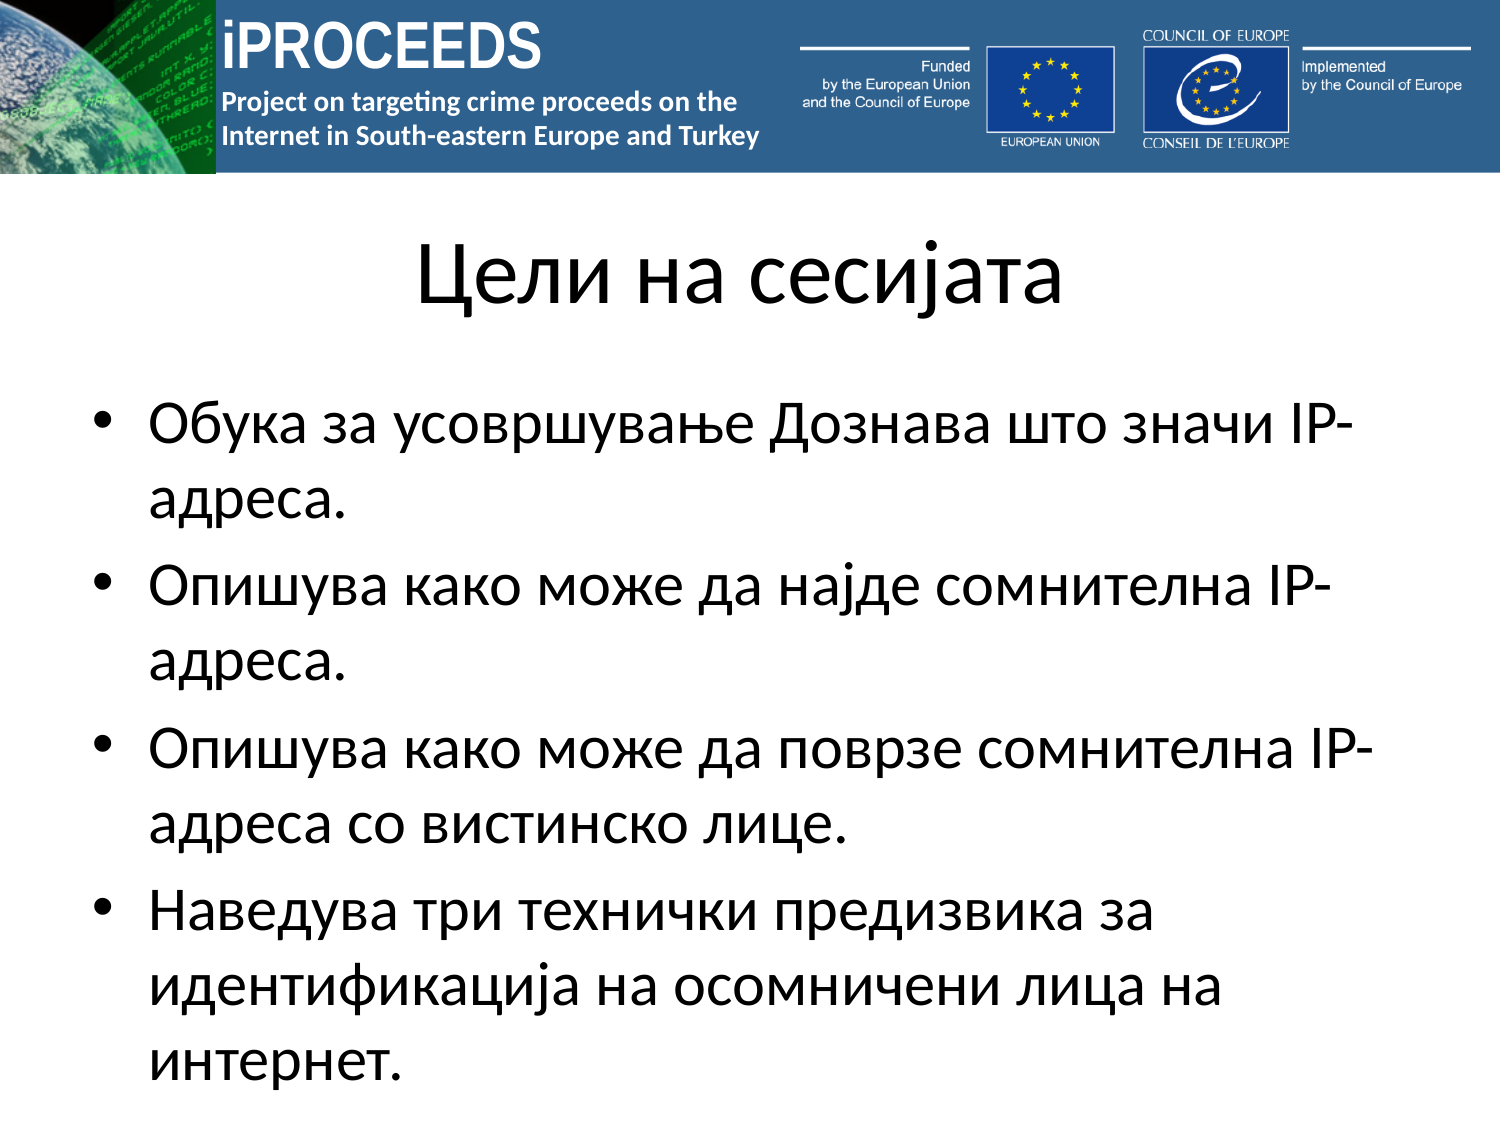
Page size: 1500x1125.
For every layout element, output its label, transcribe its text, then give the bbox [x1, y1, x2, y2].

list Обука за усовршување Дознава што значи IP-адреса. Опишува како може да најде сомнителна IP-адреса. Опишува како може да поврзе сомнителна IP-адреса со вистинско лице. Наведува три технички предизвика за идентификација на осомничени лица на интернет. [76, 373, 1427, 1017]
picture [800, 30, 1471, 148]
picture [0, 0, 216, 174]
title Цели на сесијата [76, 172, 1427, 361]
